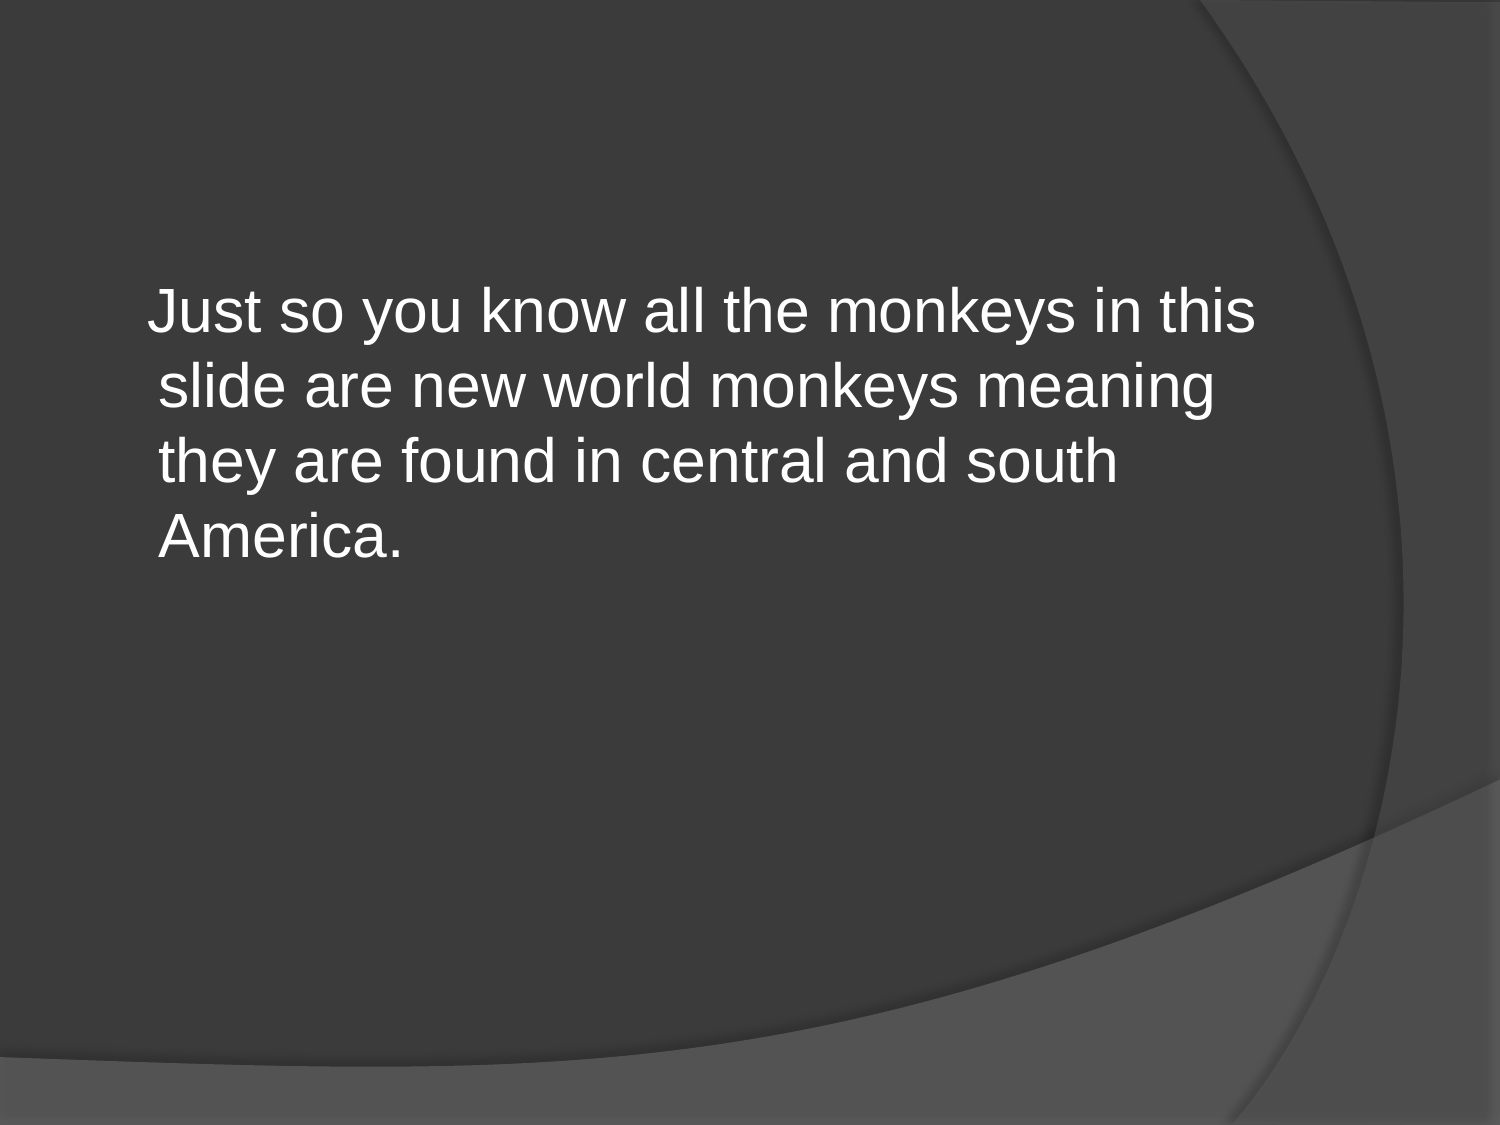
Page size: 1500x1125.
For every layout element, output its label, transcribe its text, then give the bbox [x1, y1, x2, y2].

list Just so you know all the monkeys in this slide are new world monkeys meaning they are found in central and south America. [75, 262, 1300, 1005]
